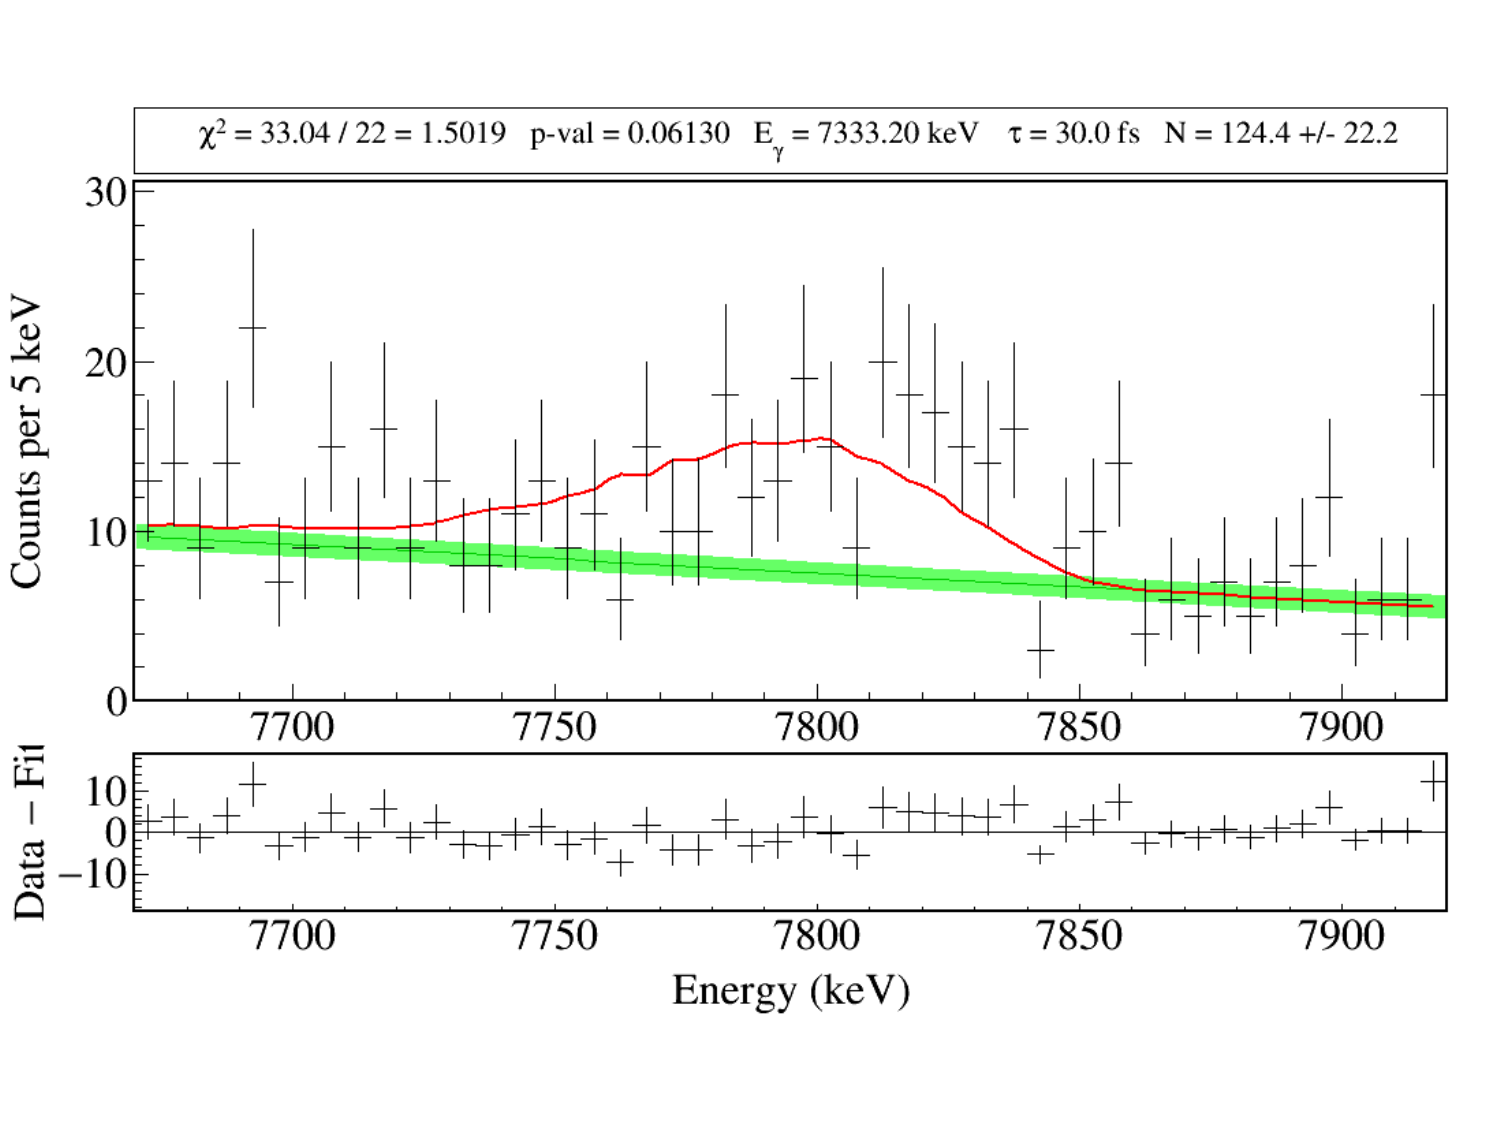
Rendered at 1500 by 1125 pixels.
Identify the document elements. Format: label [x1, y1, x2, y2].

picture [0, 102, 1500, 1023]
